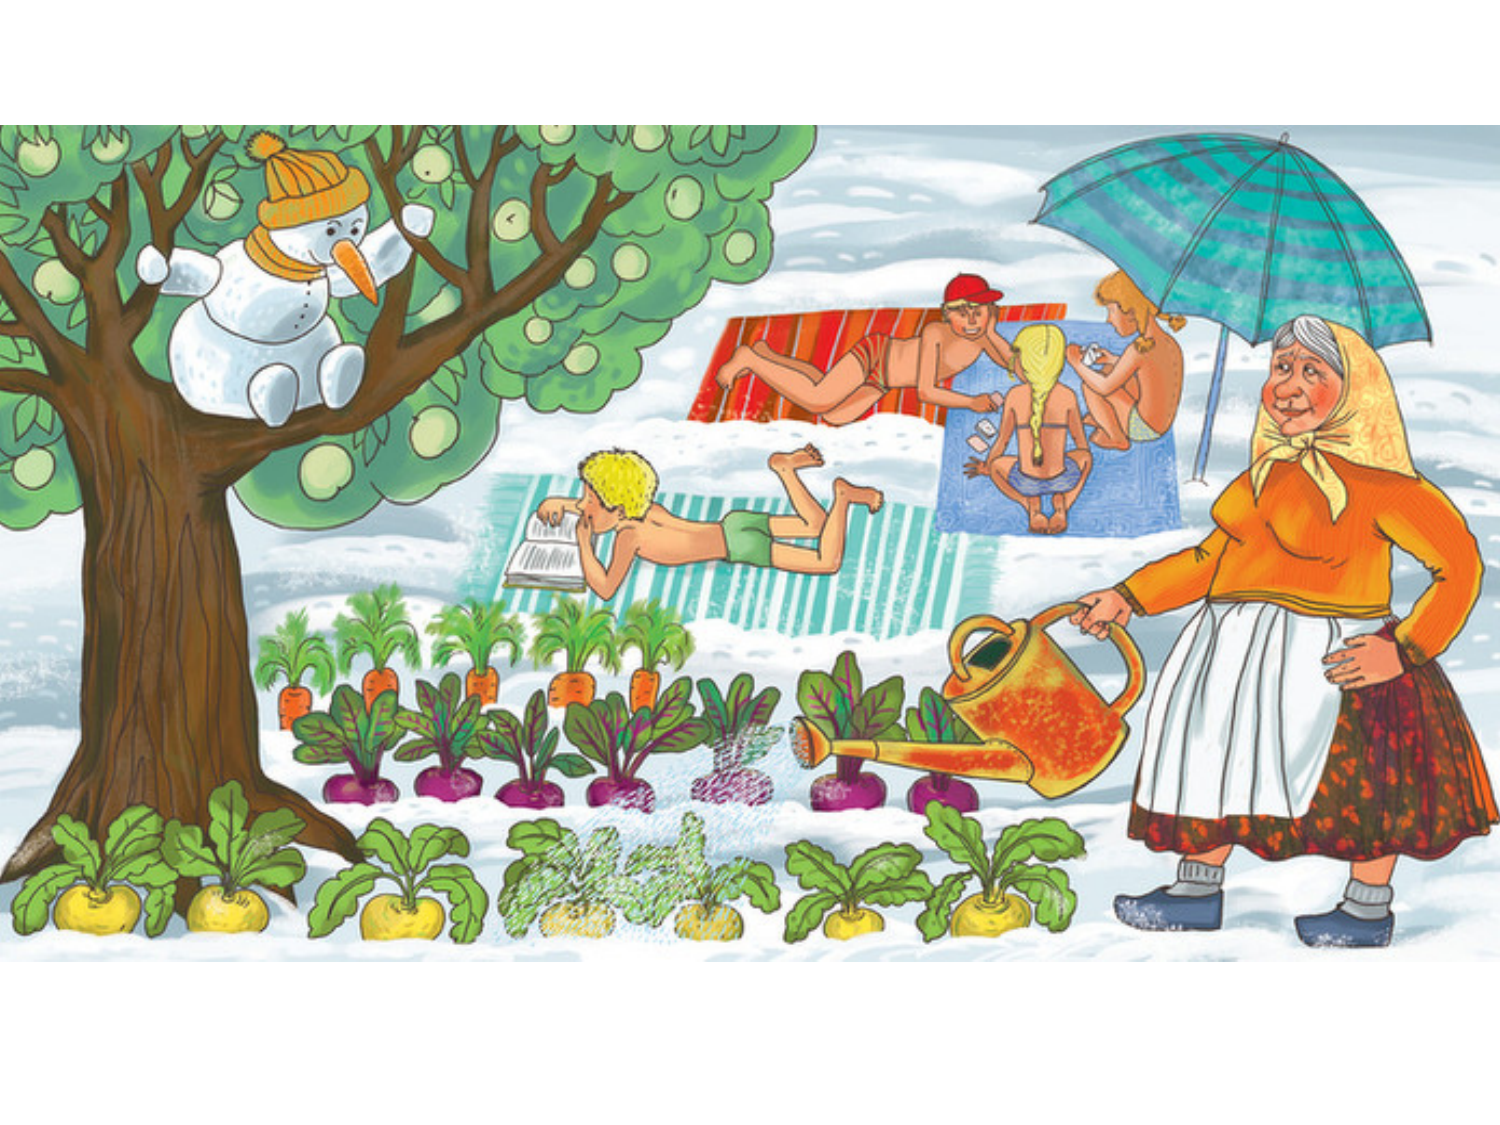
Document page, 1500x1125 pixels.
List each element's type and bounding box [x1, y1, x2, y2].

picture [0, 125, 1500, 962]
